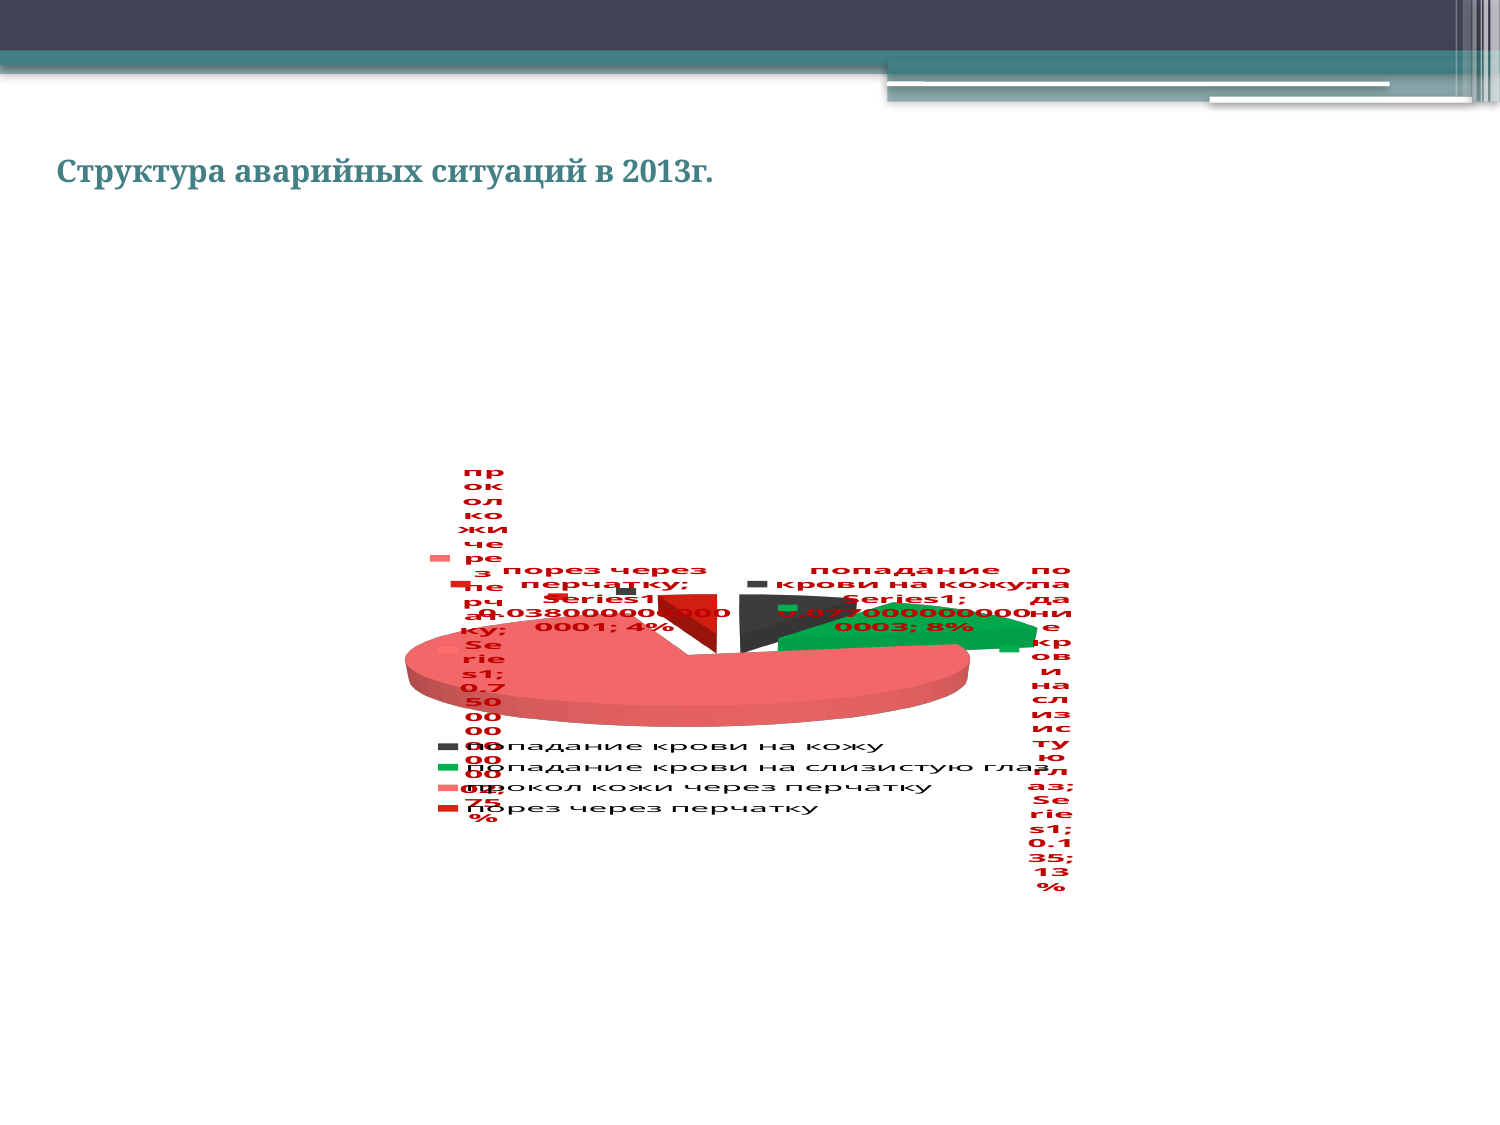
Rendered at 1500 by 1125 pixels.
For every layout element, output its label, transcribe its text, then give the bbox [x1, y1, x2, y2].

chart [336, 280, 1152, 1079]
title Структура аварийных ситуаций в 2013г. [41, 105, 1467, 235]
